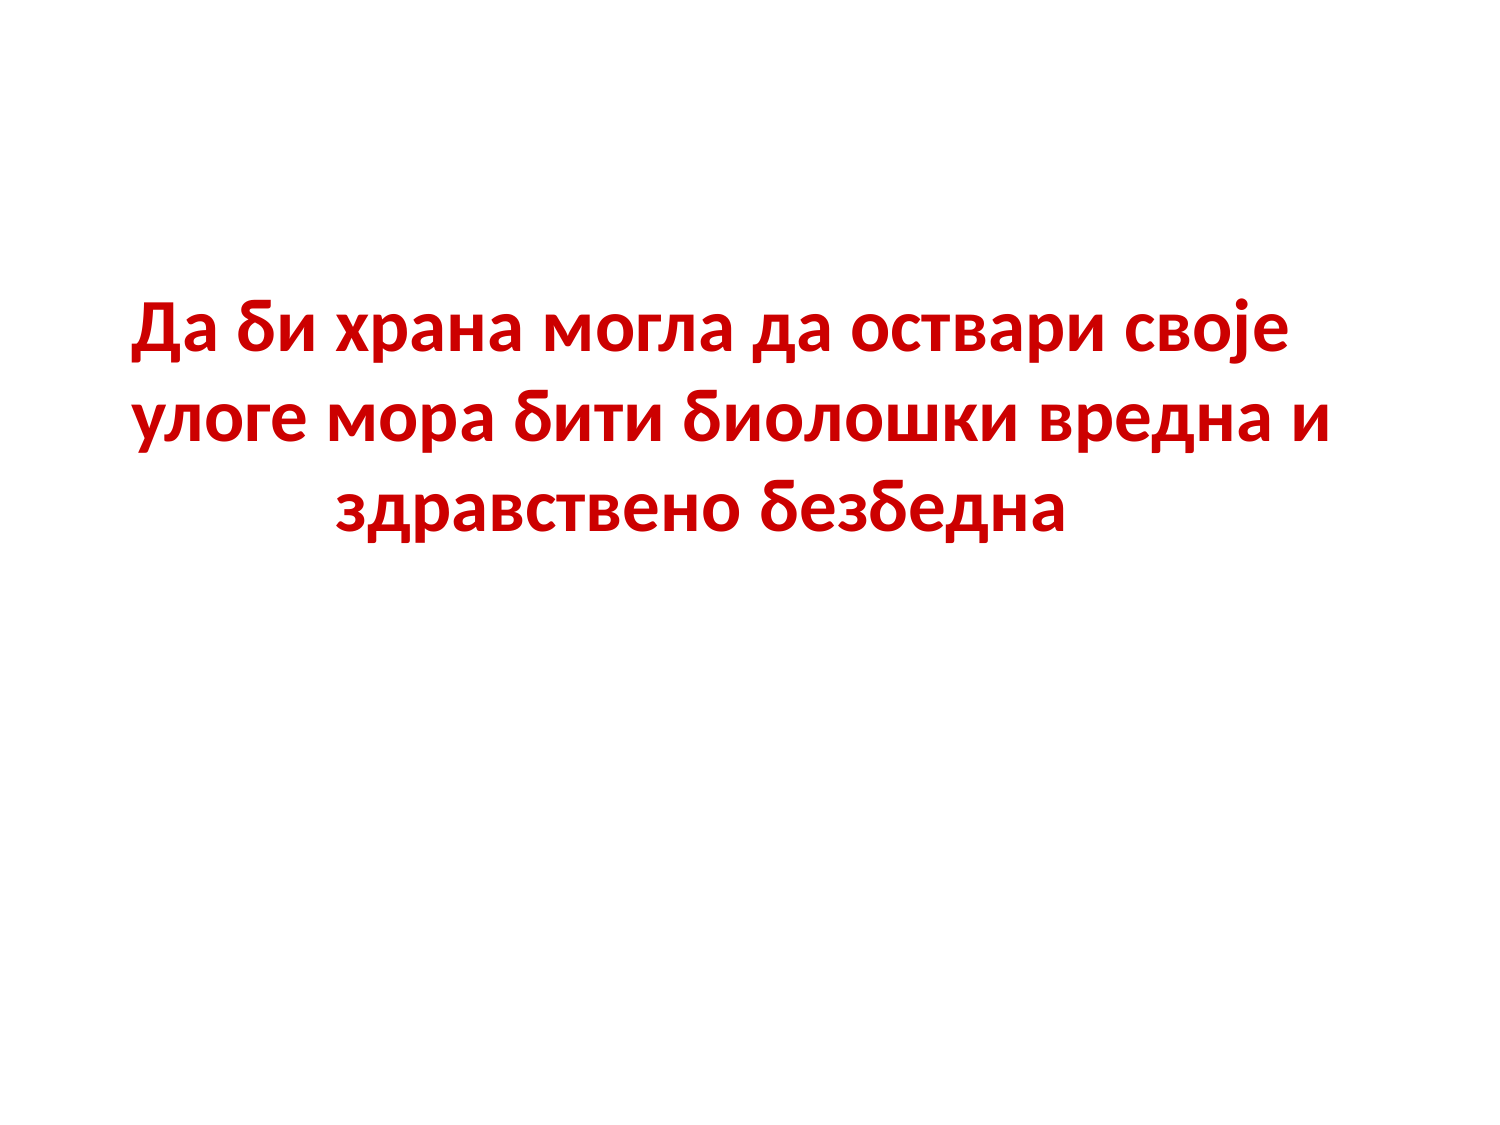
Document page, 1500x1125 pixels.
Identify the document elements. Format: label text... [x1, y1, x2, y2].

text_box Да би храна могла да оствари своје улоге мора бити биолошки вредна и здравствено безбедна [117, 269, 1465, 555]
